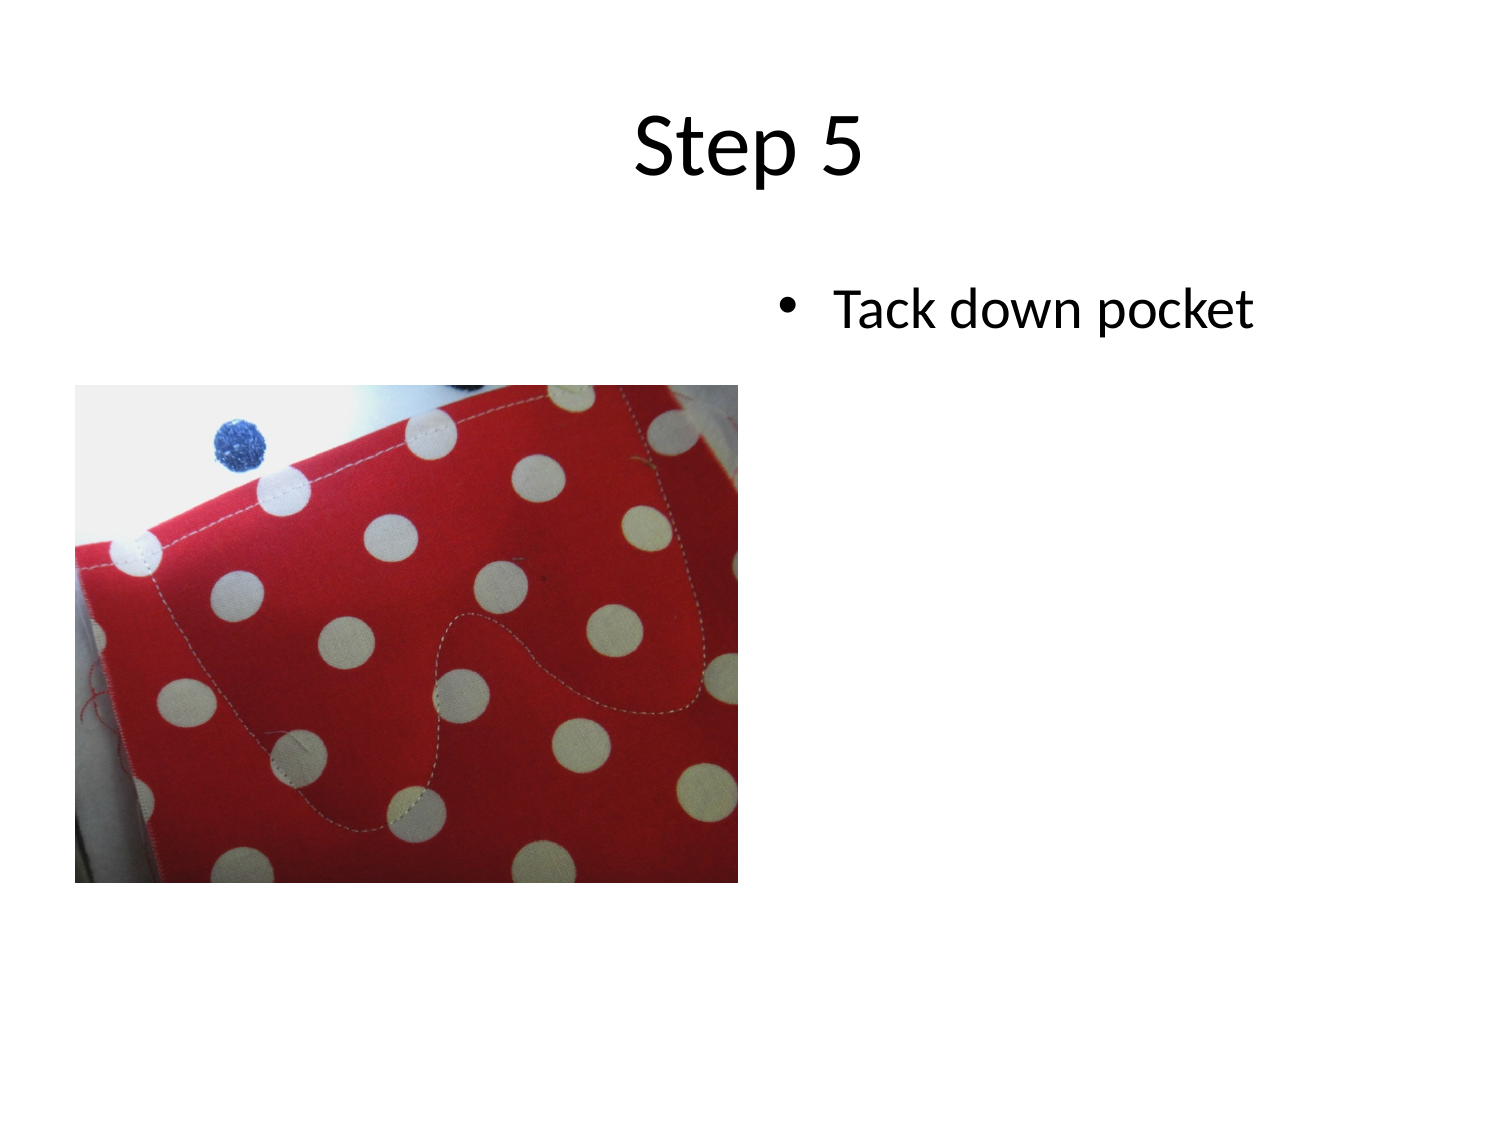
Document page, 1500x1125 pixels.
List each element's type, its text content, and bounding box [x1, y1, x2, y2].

title Step 5 [75, 45, 1425, 233]
list Tack down pocket [762, 262, 1425, 1005]
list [74, 384, 738, 883]
